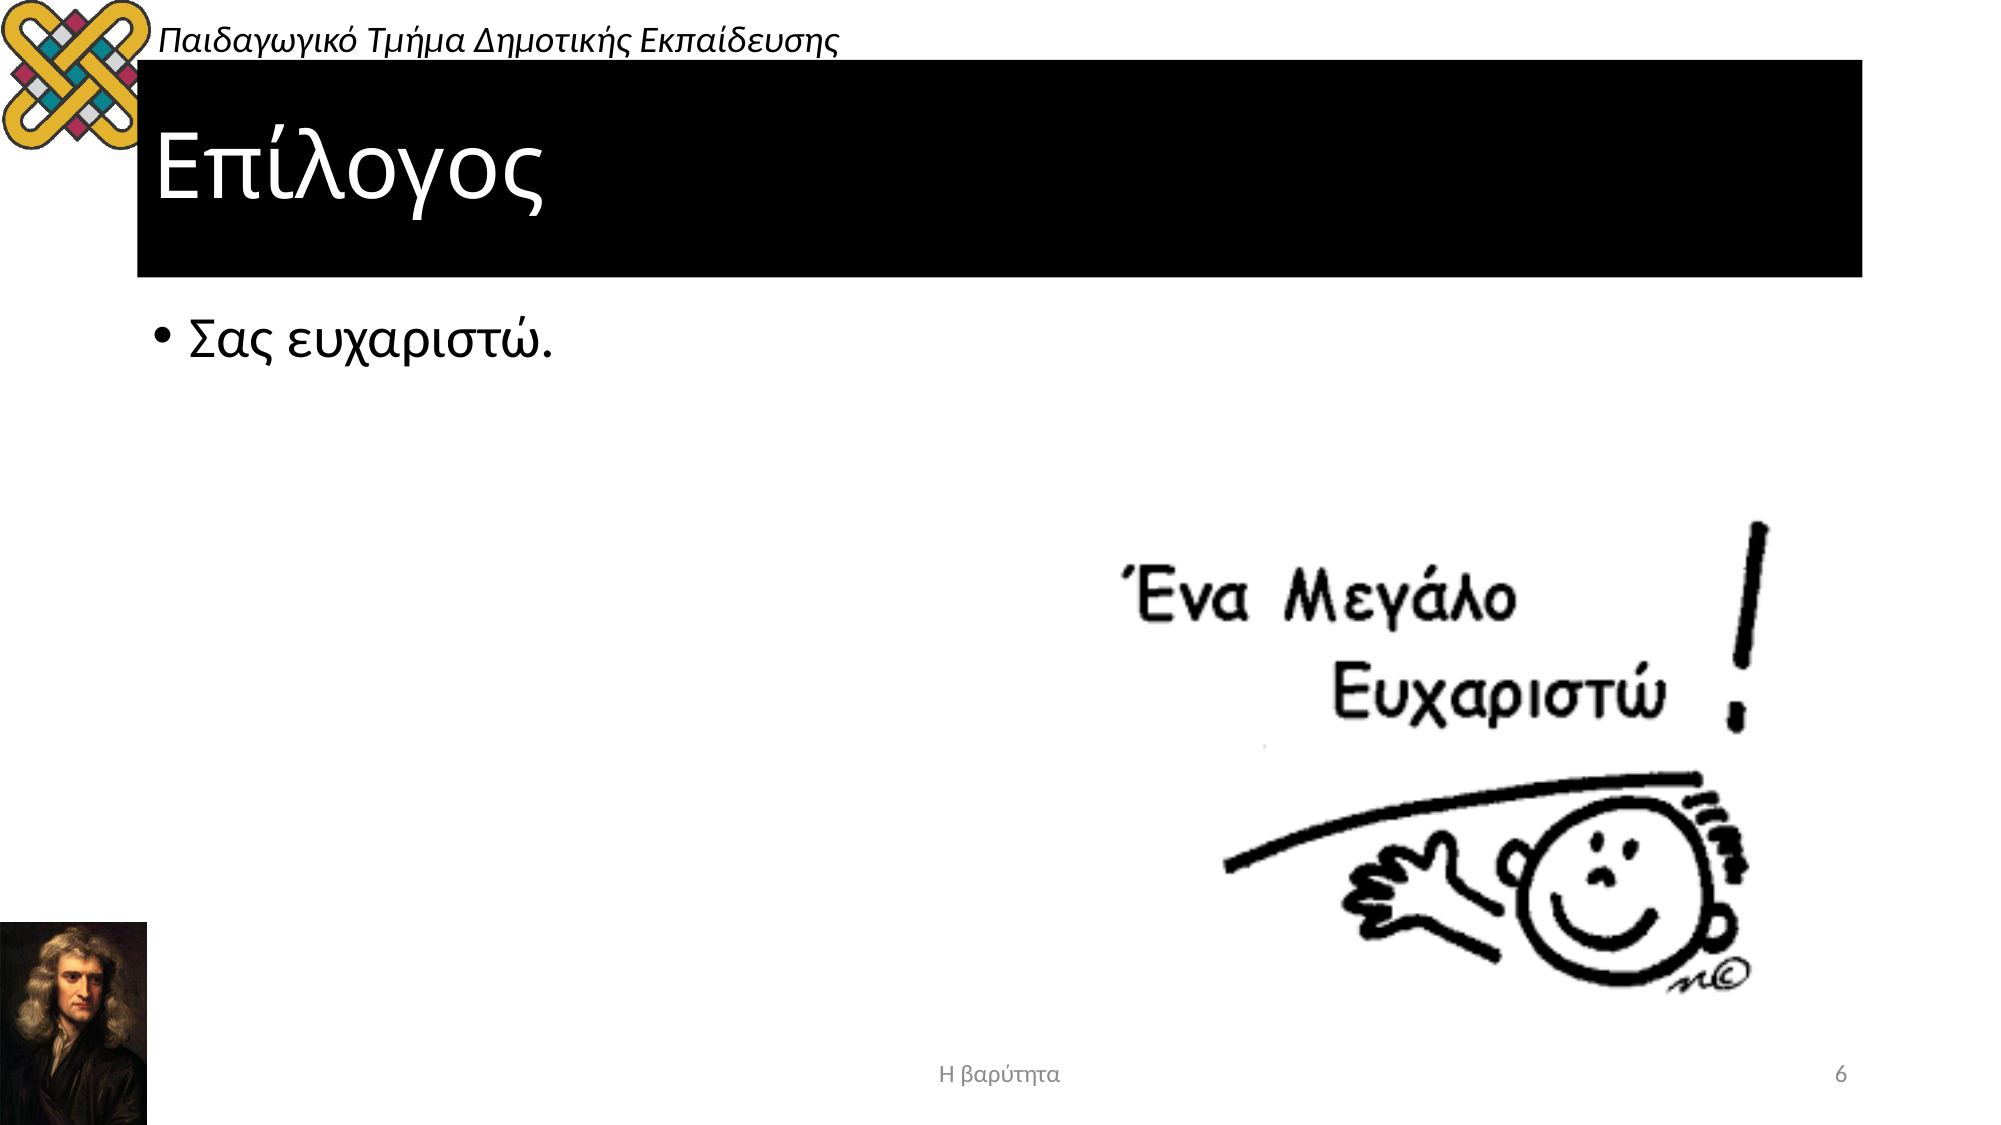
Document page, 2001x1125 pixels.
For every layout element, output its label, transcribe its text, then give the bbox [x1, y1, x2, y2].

slide_number 6 [1412, 1042, 1863, 1103]
picture [1, 0, 151, 150]
picture [1071, 509, 1790, 1014]
footer Η βαρύτητα [662, 1042, 1338, 1103]
title Επίλογος [137, 59, 1863, 278]
picture [0, 922, 147, 1125]
list Σας ευχαριστώ. [137, 299, 1863, 1014]
